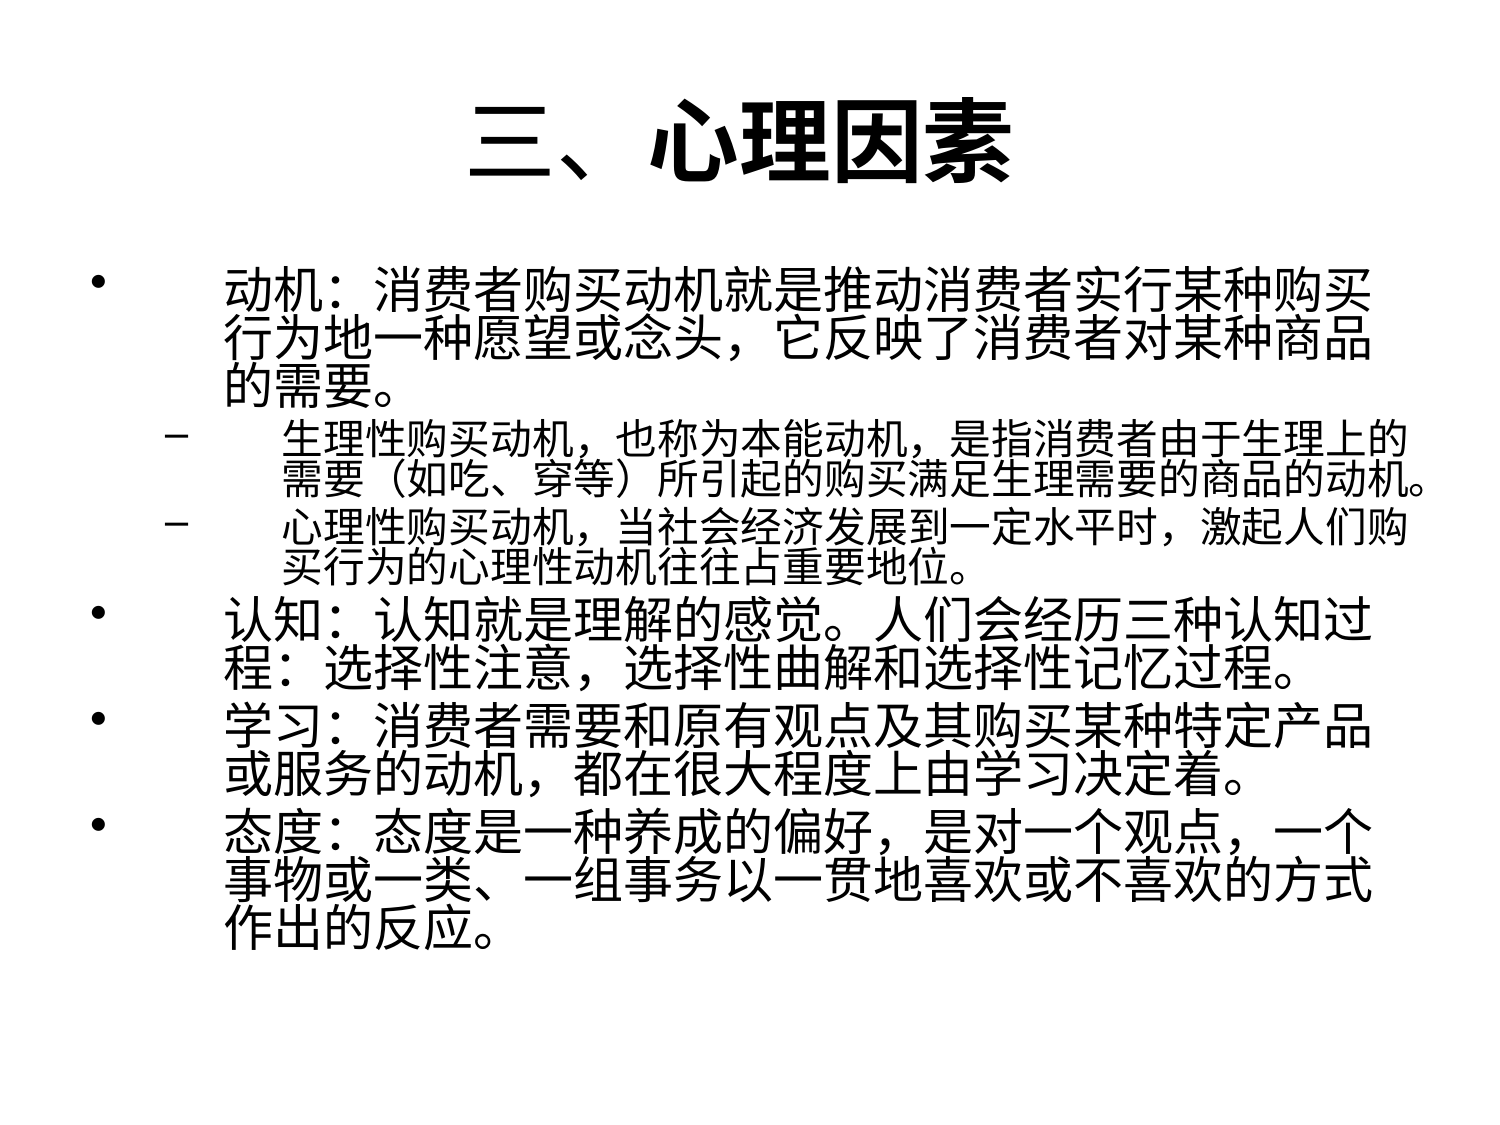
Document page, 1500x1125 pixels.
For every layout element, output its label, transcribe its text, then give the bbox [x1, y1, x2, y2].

list 动机：消费者购买动机就是推动消费者实行某种购买行为地一种愿望或念头，它反映了消费者对某种商品的需要。 生理性购买动机，也称为本能动机，是指消费者由于生理上的需要（如吃、穿等）所引起的购买满足生理需要的商品的动机。 心理性购买动机，当社会经济发展到一定水平时，激起人们购买行为的心理性动机往往占重要地位。 认知：认知就是理解的感觉。人们会经历三种认知过程：选择性注意，选择性曲解和选择性记忆过程。 学习：消费者需要和原有观点及其购买某种特定产品或服务的动机，都在很大程度上由学习决定着。 态度：态度是一种养成的偏好，是对一个观点，一个事物或一类、一组事务以一贯地喜欢或不喜欢的方式作出的反应。 [75, 262, 1425, 1005]
title 三、心理因素 [75, 45, 1425, 233]
